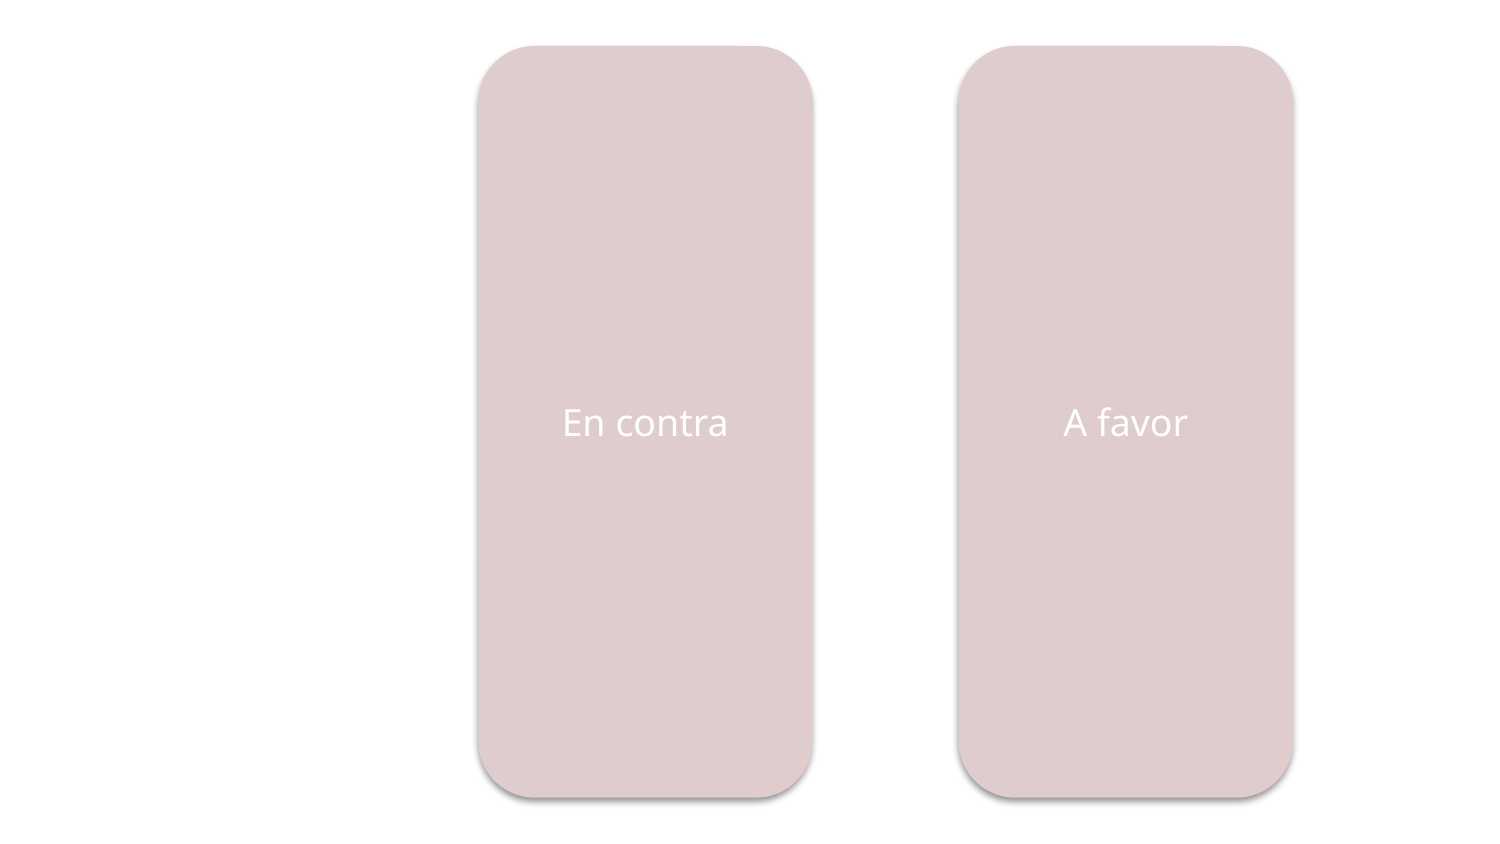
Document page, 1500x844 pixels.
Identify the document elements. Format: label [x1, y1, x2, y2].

text_box [249, 46, 1348, 798]
